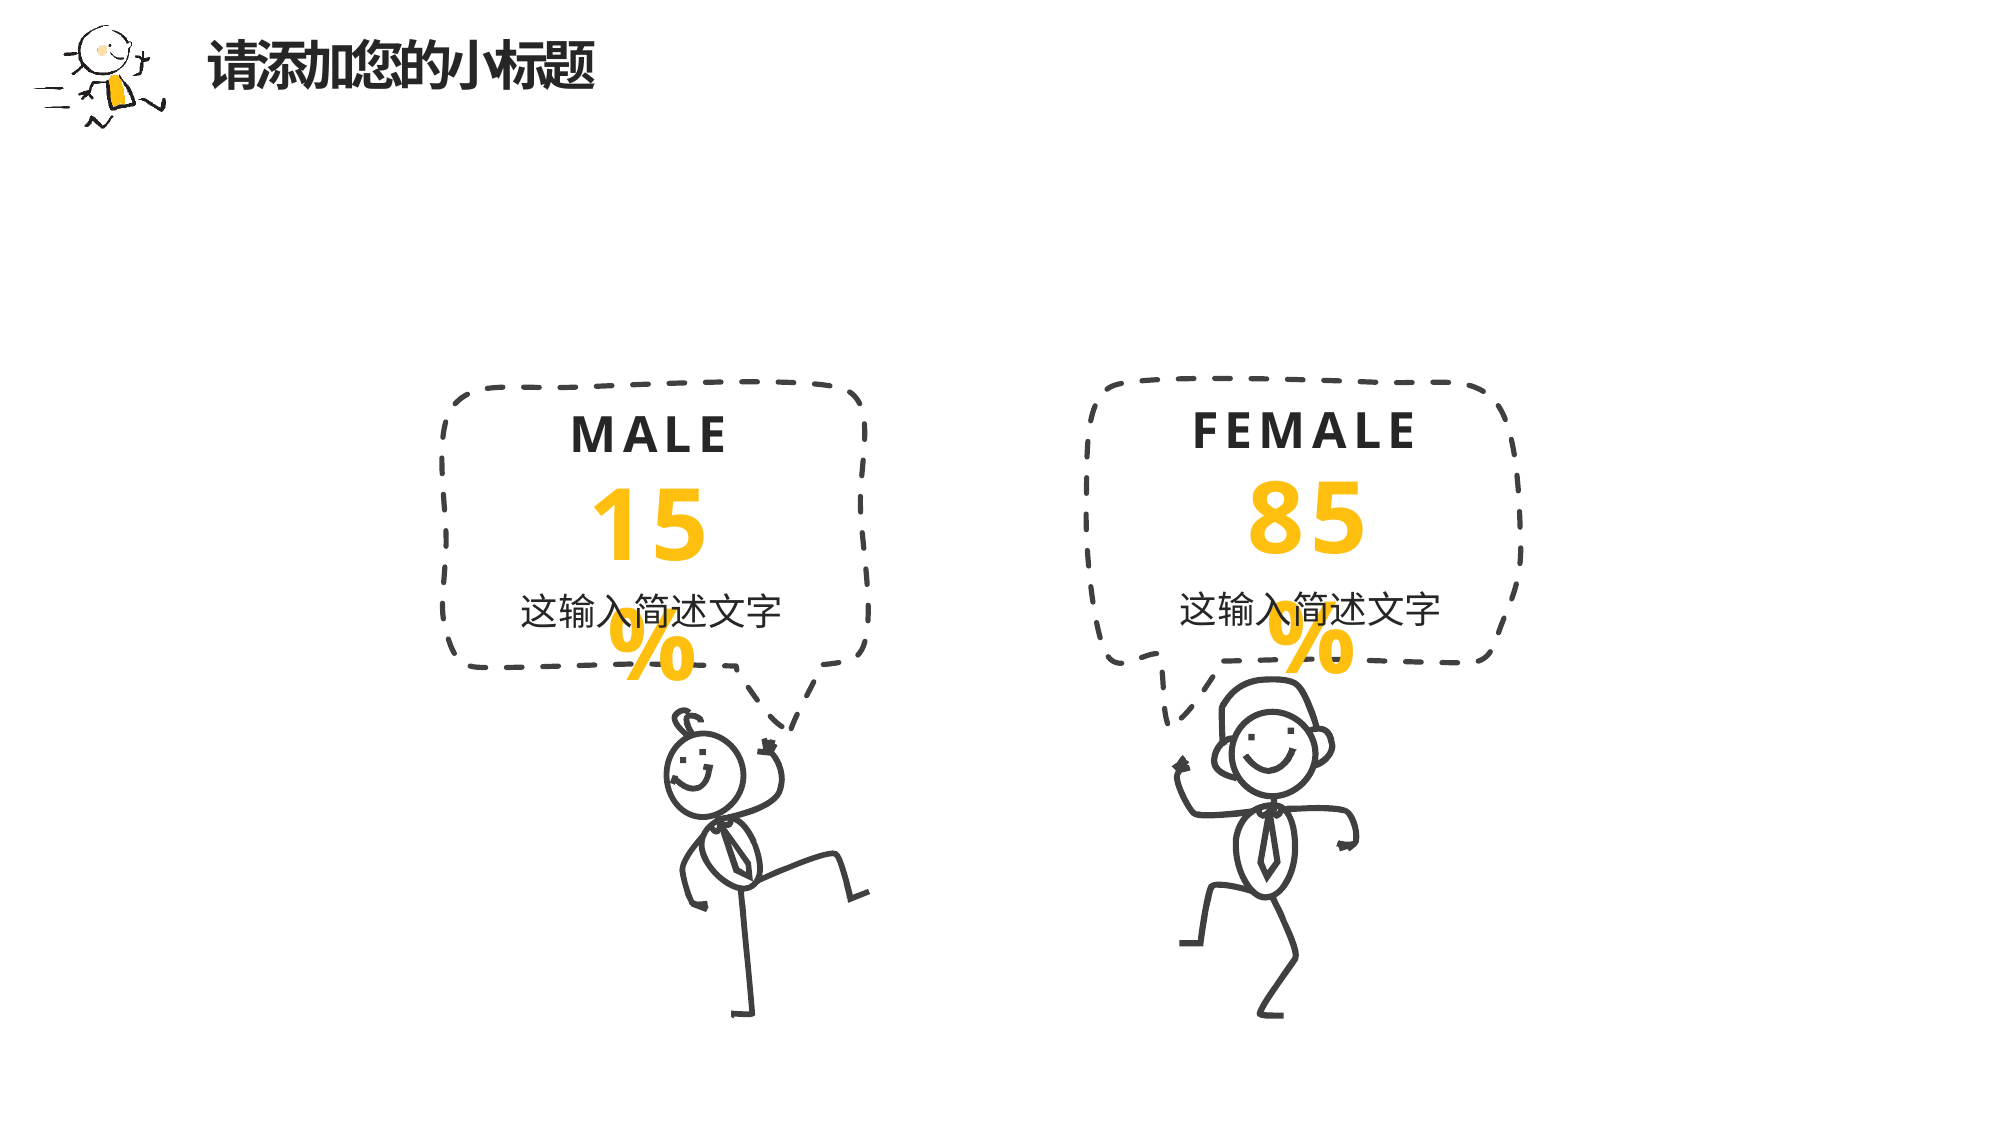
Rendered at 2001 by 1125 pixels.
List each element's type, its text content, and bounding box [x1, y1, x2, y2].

text_box [1085, 377, 1522, 725]
text_box 85% [1199, 639, 1423, 701]
text_box MALE [536, 395, 760, 470]
text_box 85% [1199, 467, 1423, 578]
text_box 15% [540, 641, 764, 708]
text_box 请添加您的小标题 [191, 23, 612, 104]
text_box 这输入简述文字 [1132, 578, 1490, 639]
text_box 这输入简述文字 [473, 580, 831, 641]
picture [19, 17, 176, 140]
text_box FEMALE [1140, 391, 1467, 467]
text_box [663, 707, 871, 1019]
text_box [1171, 676, 1360, 1019]
text_box 15% [540, 452, 764, 580]
text_box [440, 380, 870, 707]
